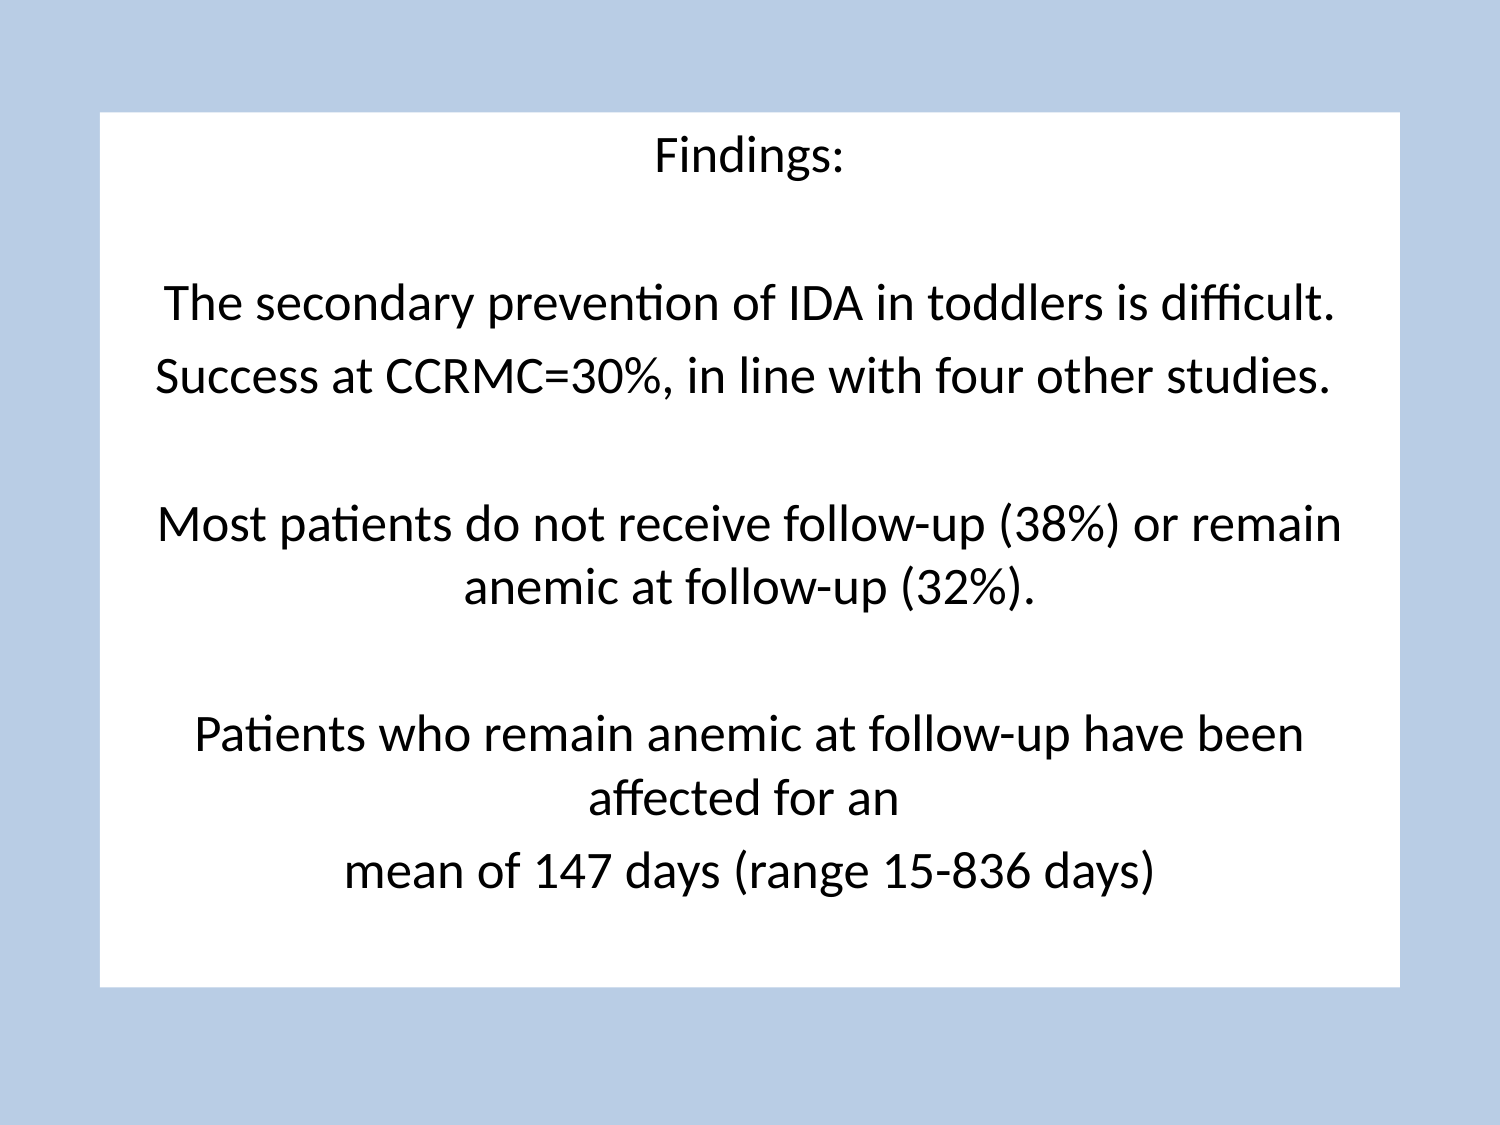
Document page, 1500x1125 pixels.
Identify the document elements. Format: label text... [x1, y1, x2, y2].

subtitle Findings: The secondary prevention of IDA in toddlers is difficult. Success at CCRMC=30%, in line with four other studies. Most patients do not receive follow-up (38%) or remain anemic at follow-up (32%). Patients who remain anemic at follow-up have been affected for an mean of 147 days (range 15-836 days) [99, 112, 1400, 988]
